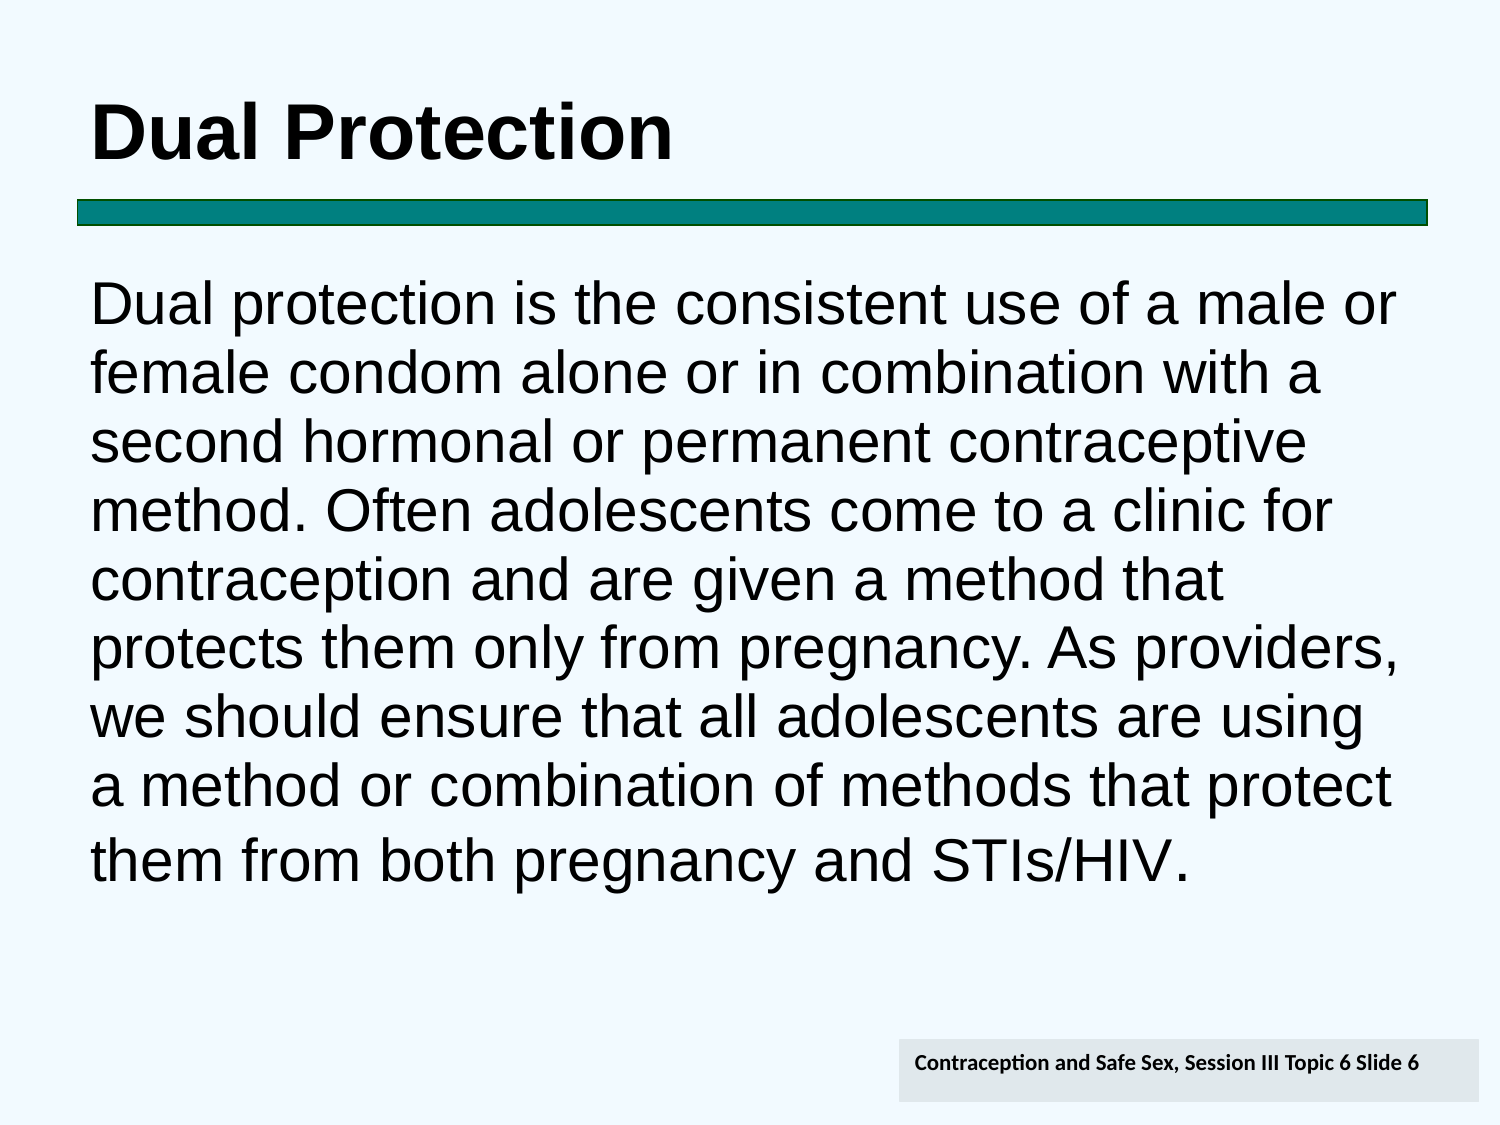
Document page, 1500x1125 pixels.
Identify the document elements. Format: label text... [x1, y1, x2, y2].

list Dual protection is the consistent use of a male or female condom alone or in combination with a second hormonal or permanent contraceptive method. Often adolescents come to a clinic for contraception and are given a method that protects them only from pregnancy. As providers, we should ensure that all adolescents are using a method or combination of methods that protect them from both pregnancy and STIs/HIV. [75, 262, 1425, 1005]
text_box Contraception and Safe Sex, Session III Topic 6 Slide 6 [900, 1039, 1479, 1102]
title Dual Protection [75, 41, 1425, 229]
